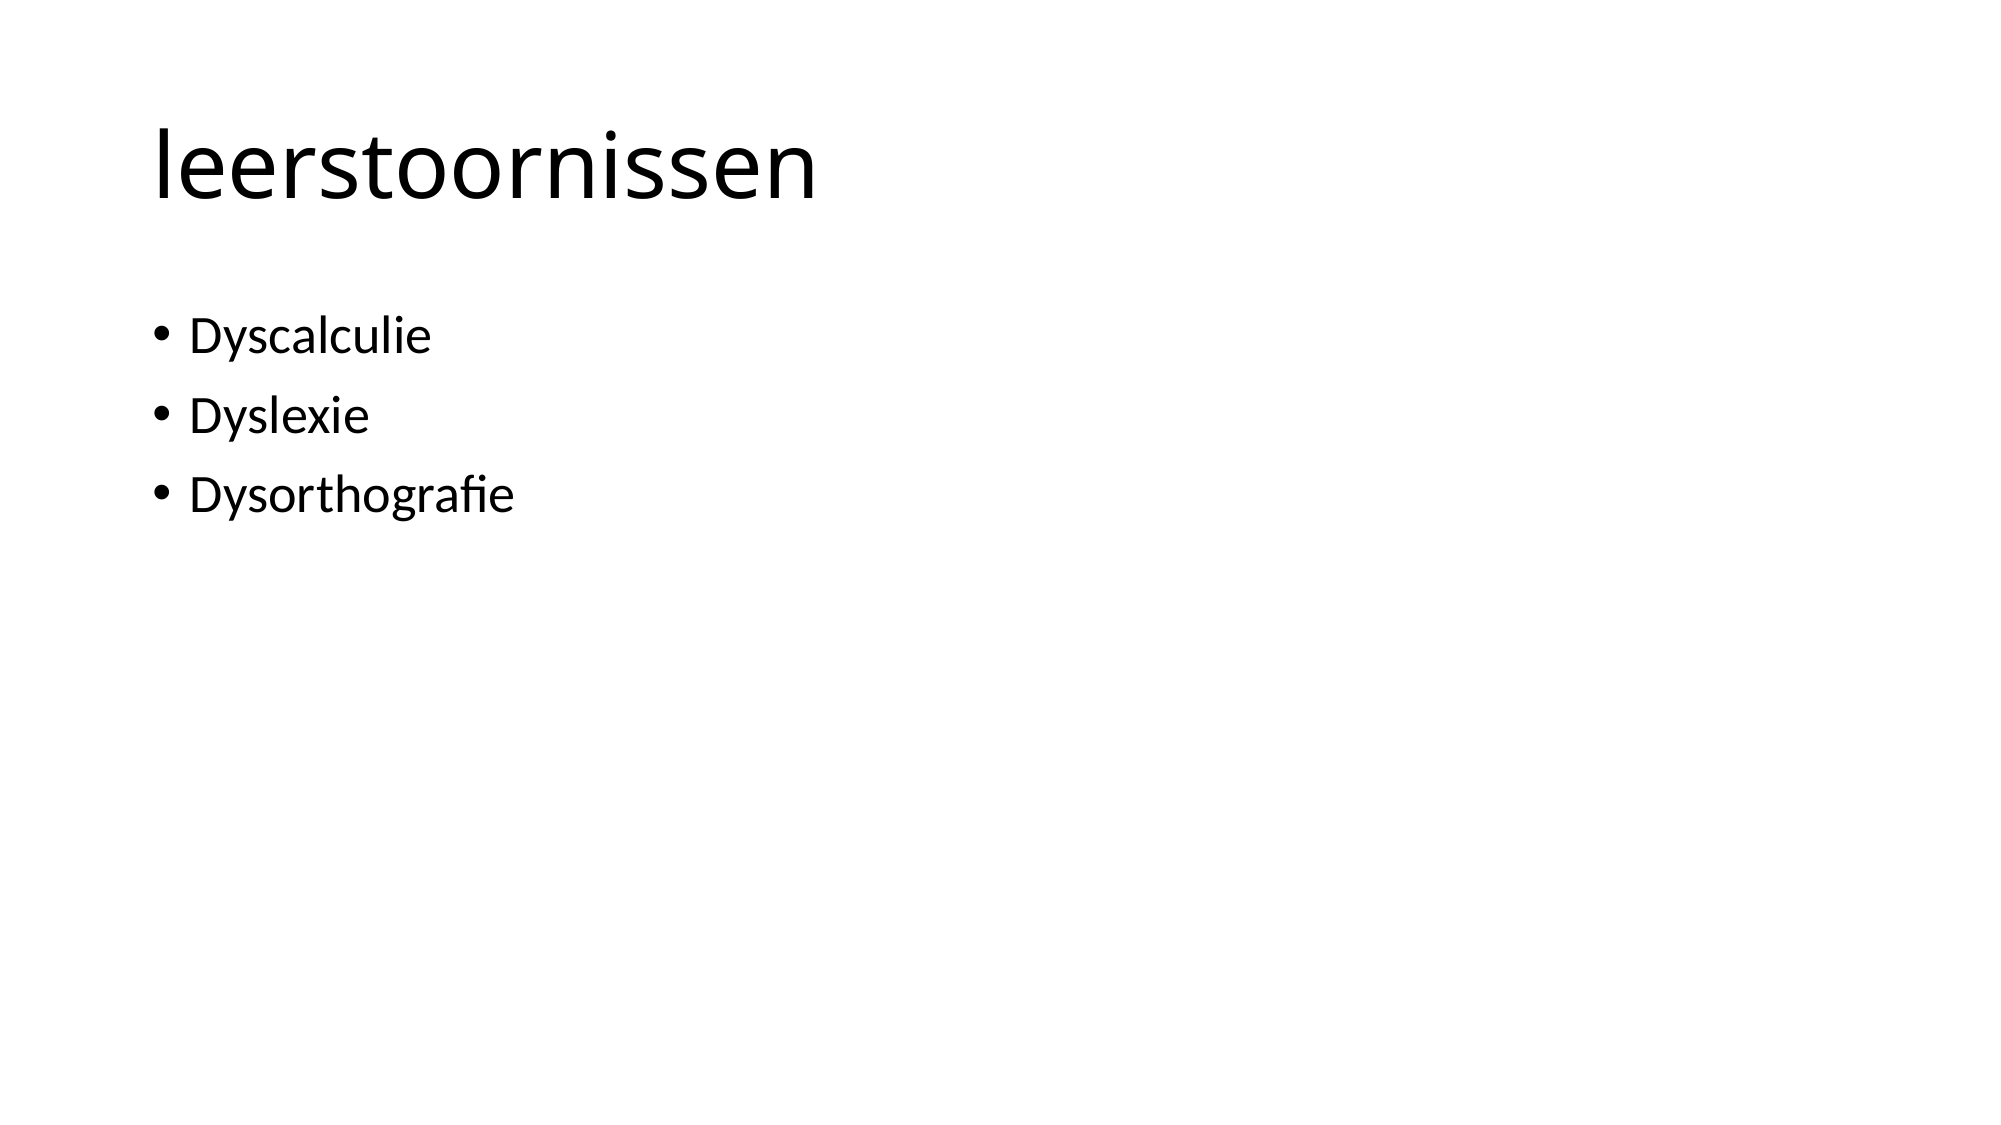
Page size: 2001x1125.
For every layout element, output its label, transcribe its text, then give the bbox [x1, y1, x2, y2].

list Dyscalculie Dyslexie Dysorthografie [137, 299, 1863, 1014]
title leerstoornissen [137, 59, 1863, 278]
